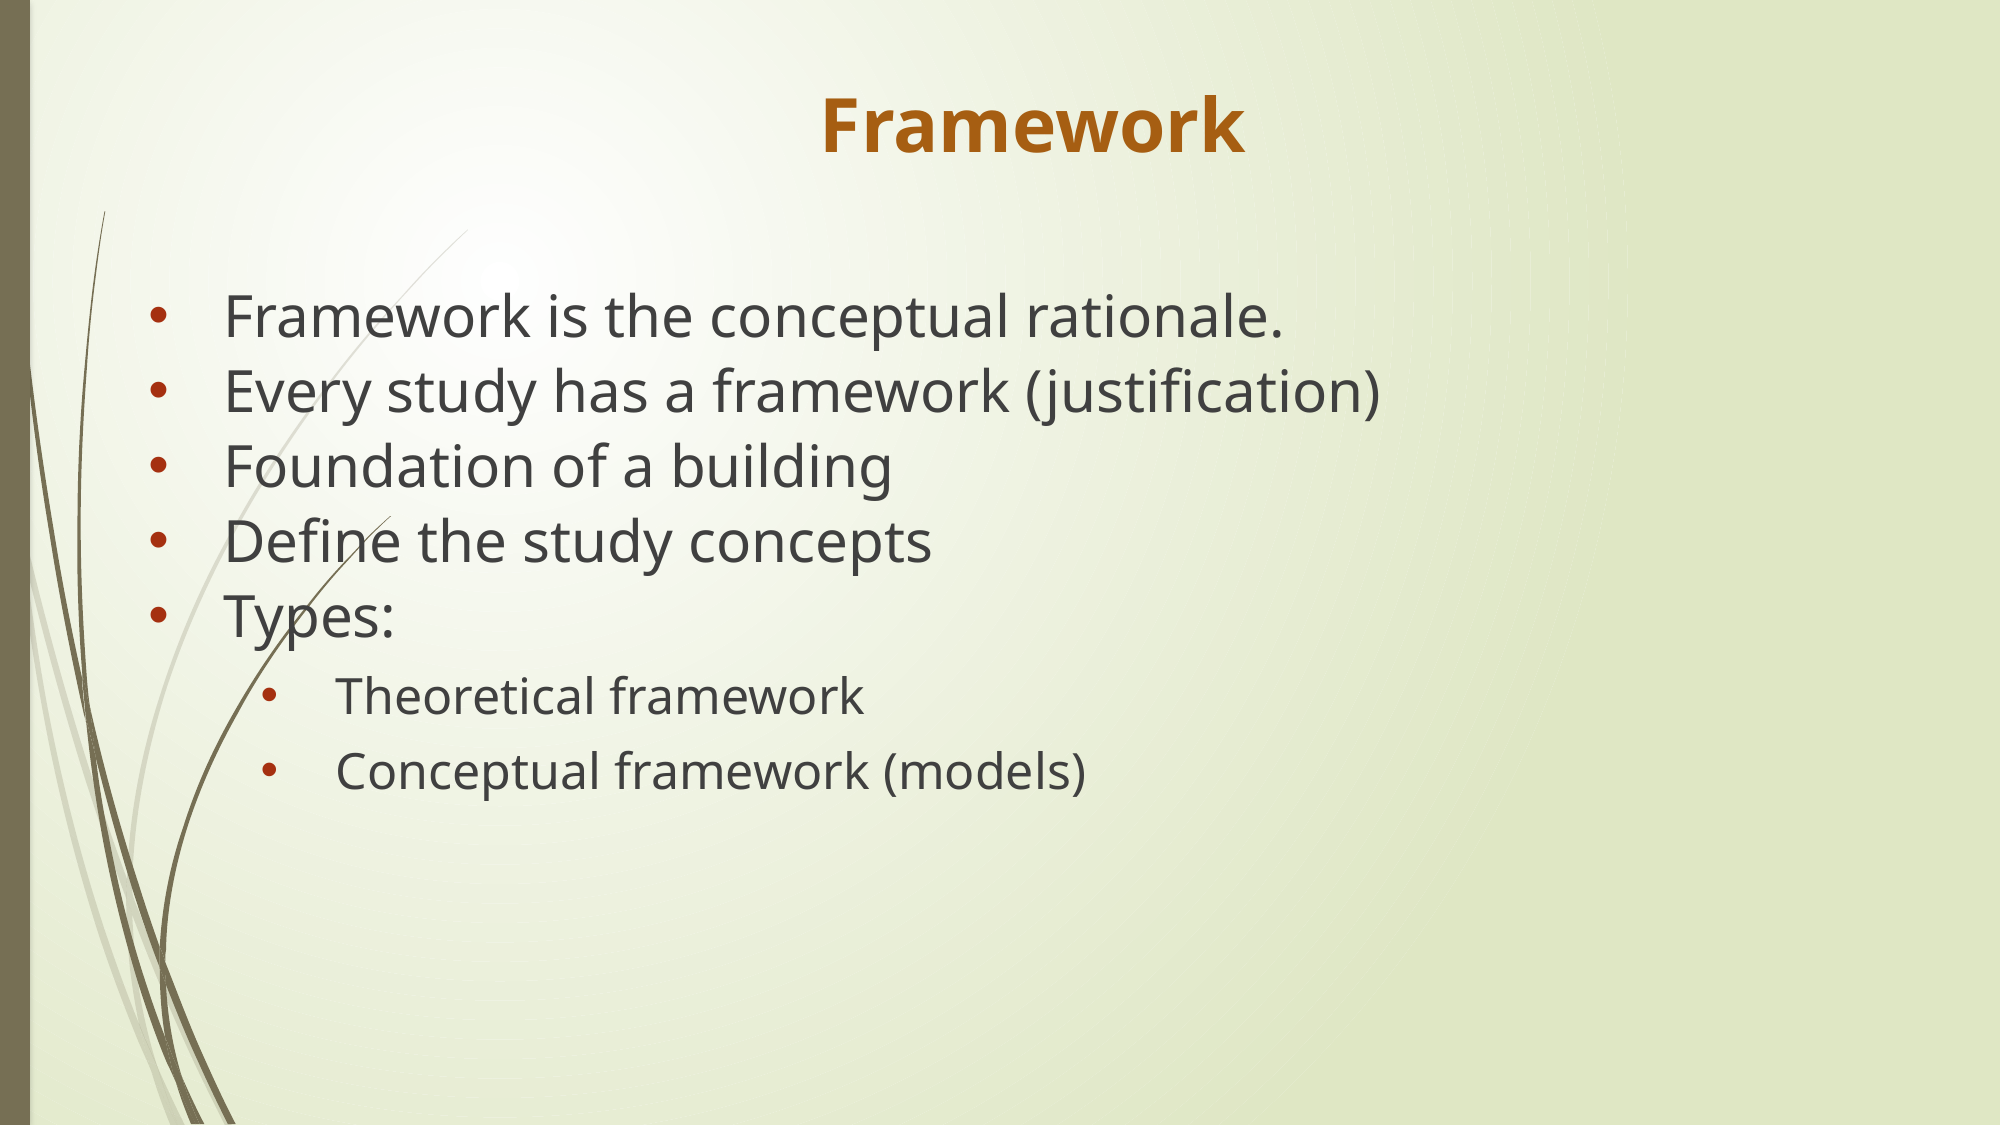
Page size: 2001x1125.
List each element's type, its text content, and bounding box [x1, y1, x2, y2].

list Framework is the conceptual rationale. Every study has a framework (justification) Foundation of a building Define the study concepts Types: Theoretical framework Conceptual framework (models) [133, 287, 1934, 1005]
title Framework [133, 70, 1934, 218]
